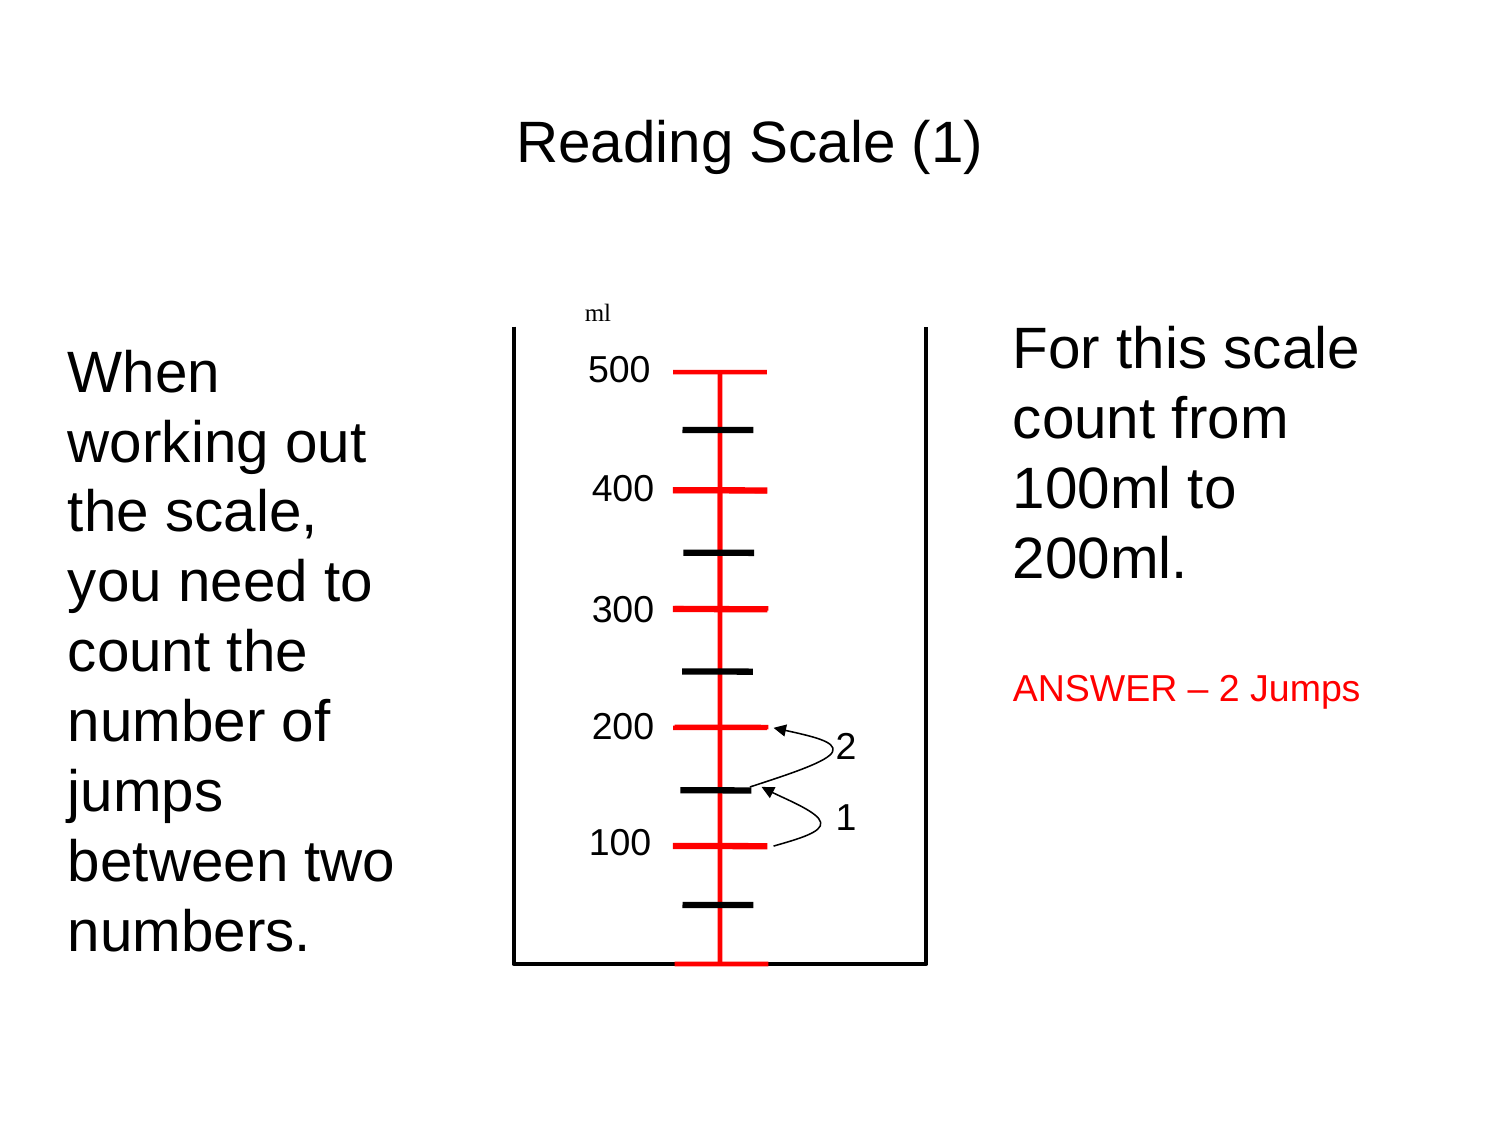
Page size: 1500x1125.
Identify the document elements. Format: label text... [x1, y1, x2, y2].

text_box ANSWER – 2 Jumps [998, 656, 1400, 717]
text_box For this scale count from 100ml to 200ml. [998, 302, 1424, 598]
title Reading Scale (1) [74, 44, 1426, 233]
text_box When working out the scale, you need to count the number of jumps between two numbers. [53, 326, 420, 971]
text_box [513, 288, 927, 965]
